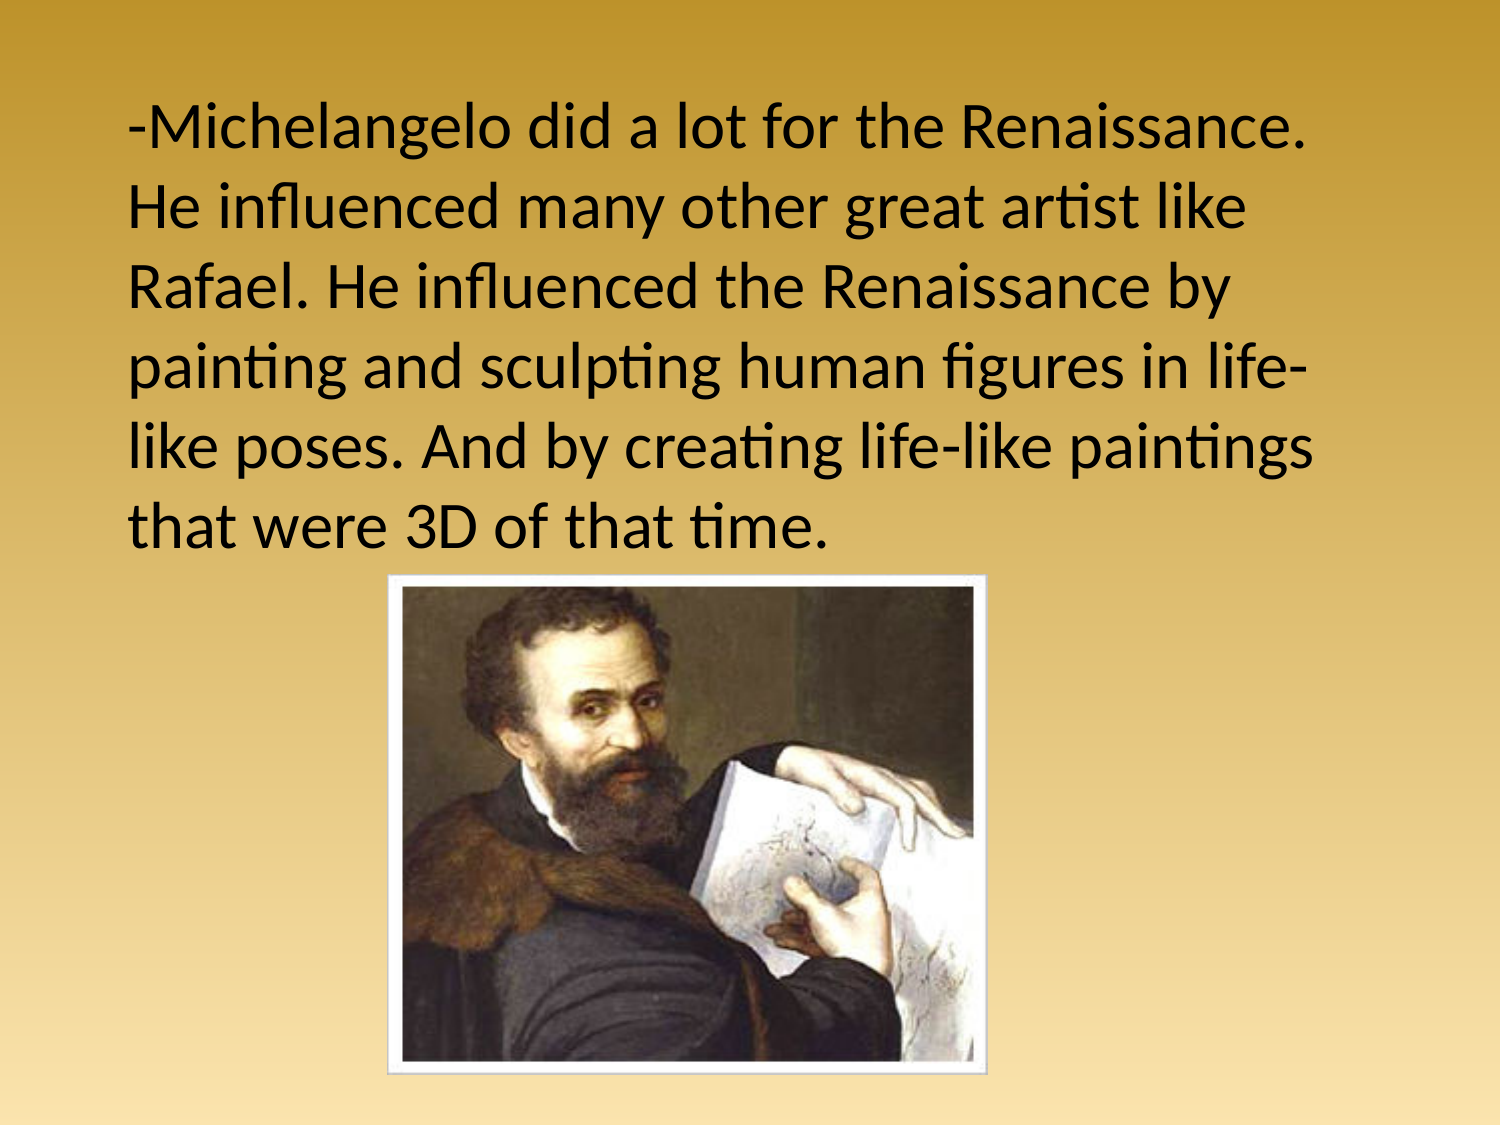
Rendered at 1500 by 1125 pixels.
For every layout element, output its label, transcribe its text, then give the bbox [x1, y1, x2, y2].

picture [387, 574, 988, 1076]
text_box -Michelangelo did a lot for the Renaissance. He influenced many other great artist like Rafael. He influenced the Renaissance by painting and sculpting human figures in life-like poses. And by creating life-like paintings that were 3D of that time. [112, 74, 1400, 570]
